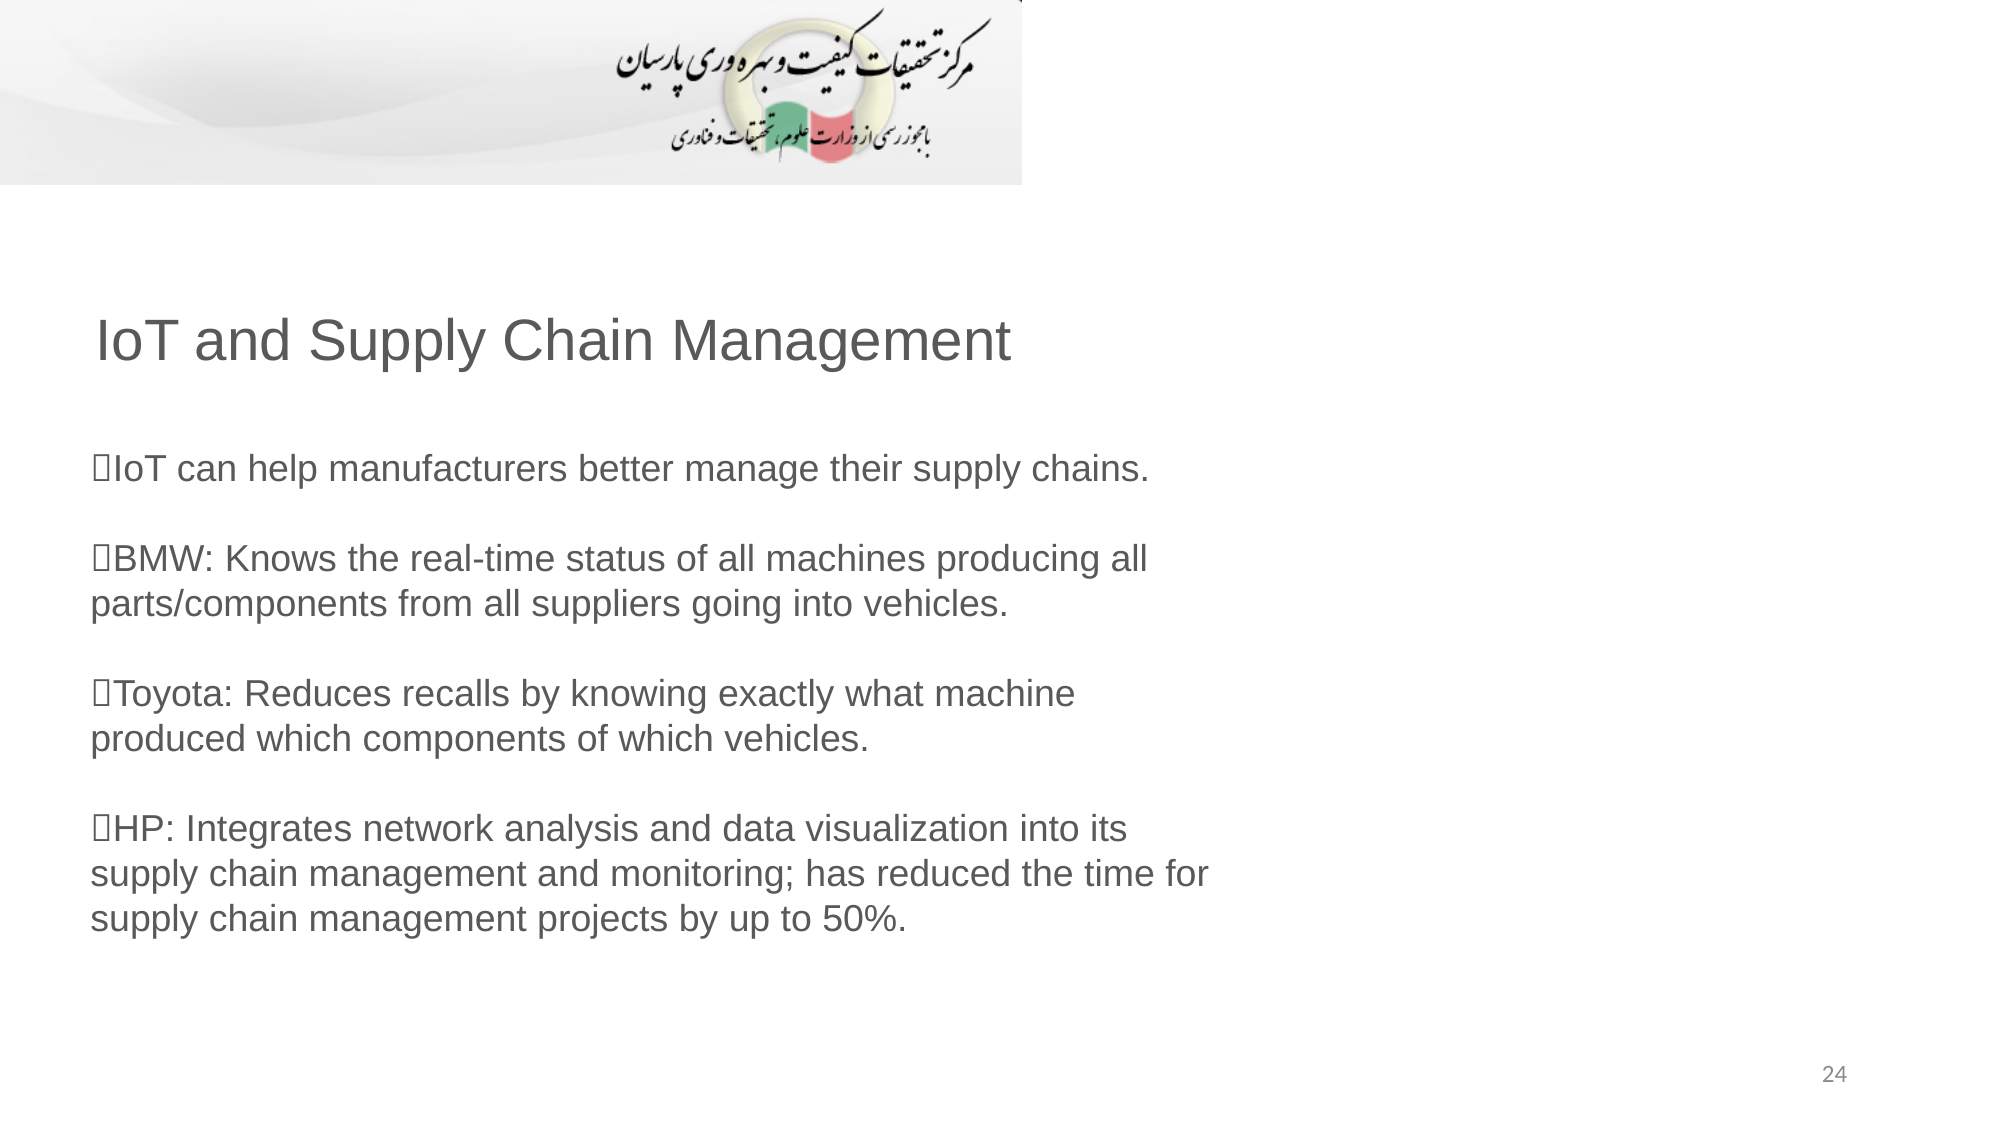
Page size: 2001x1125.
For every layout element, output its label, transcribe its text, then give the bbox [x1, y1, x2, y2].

slide_number 24 [1412, 1042, 1863, 1103]
picture [0, 0, 1022, 185]
text_box IoT can help manufacturers better manage their supply chains. BMW: Knows the real-time status of all machines producing all parts/components from all suppliers going into vehicles. Toyota: Reduces recalls by knowing exactly what machine produced which components of which vehicles. HP: Integrates network analysis and data visualization into its supply chain management and monitoring; has reduced the time for supply chain management projects by up to 50%. [75, 410, 1248, 947]
text_box IoT and Supply Chain Management [80, 294, 1029, 379]
